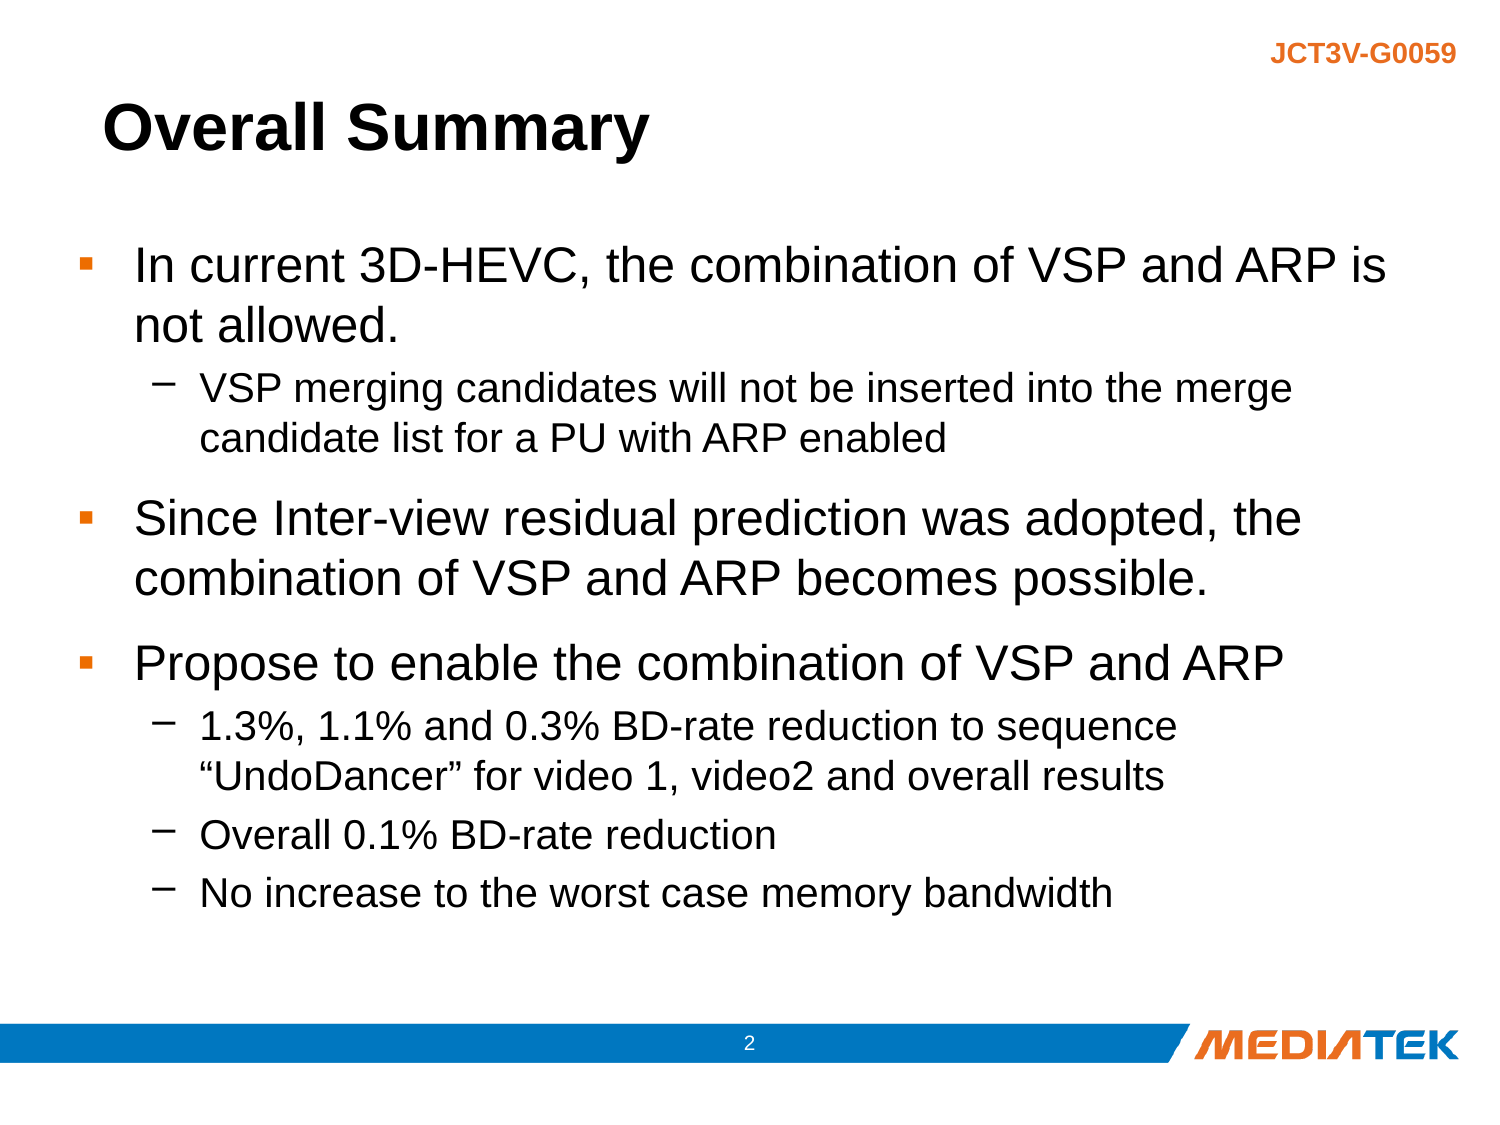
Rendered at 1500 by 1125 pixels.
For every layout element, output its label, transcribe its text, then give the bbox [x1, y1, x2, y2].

list In current 3D-HEVC, the combination of VSP and ARP is not allowed. VSP merging candidates will not be inserted into the merge candidate list for a PU with ARP enabled Since Inter-view residual prediction was adopted, the combination of VSP and ARP becomes possible. Propose to enable the combination of VSP and ARP 1.3%, 1.1% and 0.3% BD-rate reduction to sequence “UndoDancer” for video 1, video2 and overall results Overall 0.1% BD-rate reduction No increase to the worst case memory bandwidth [62, 224, 1424, 1051]
title Overall Summary [87, 46, 1410, 201]
slide_number 1 [711, 1022, 789, 1090]
picture [0, 1023, 711, 1063]
picture [789, 1023, 1459, 1063]
